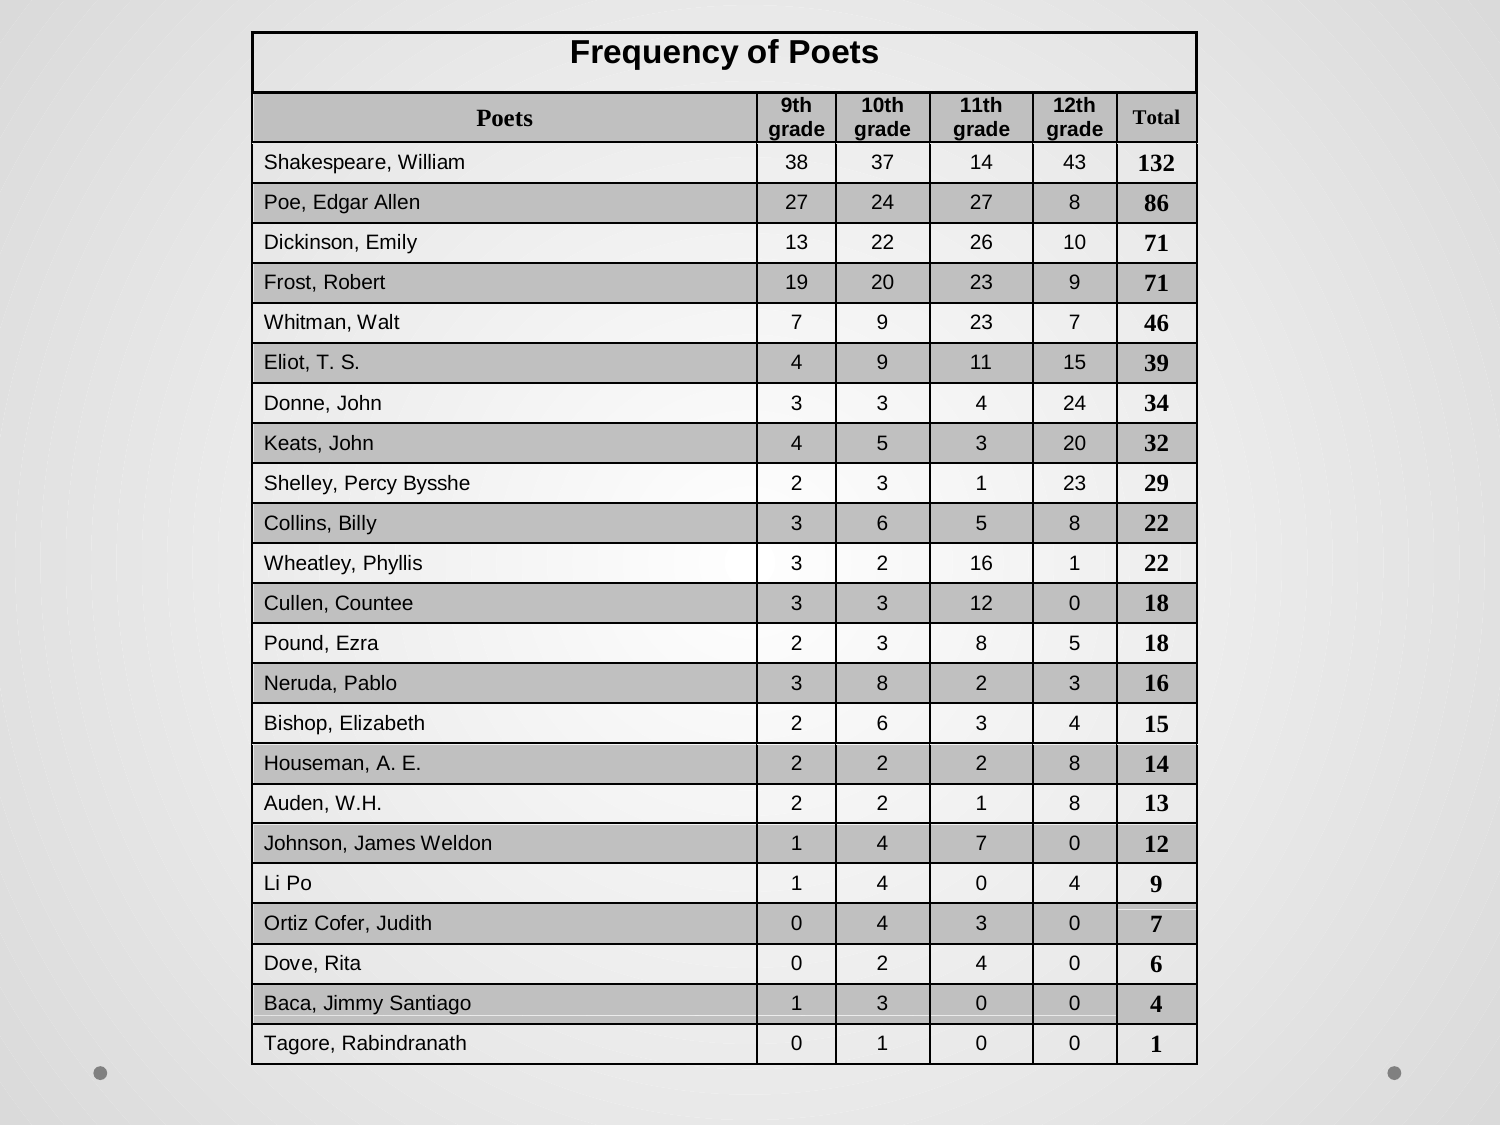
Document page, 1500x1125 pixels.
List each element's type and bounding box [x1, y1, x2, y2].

text_box [250, 30, 1250, 1095]
